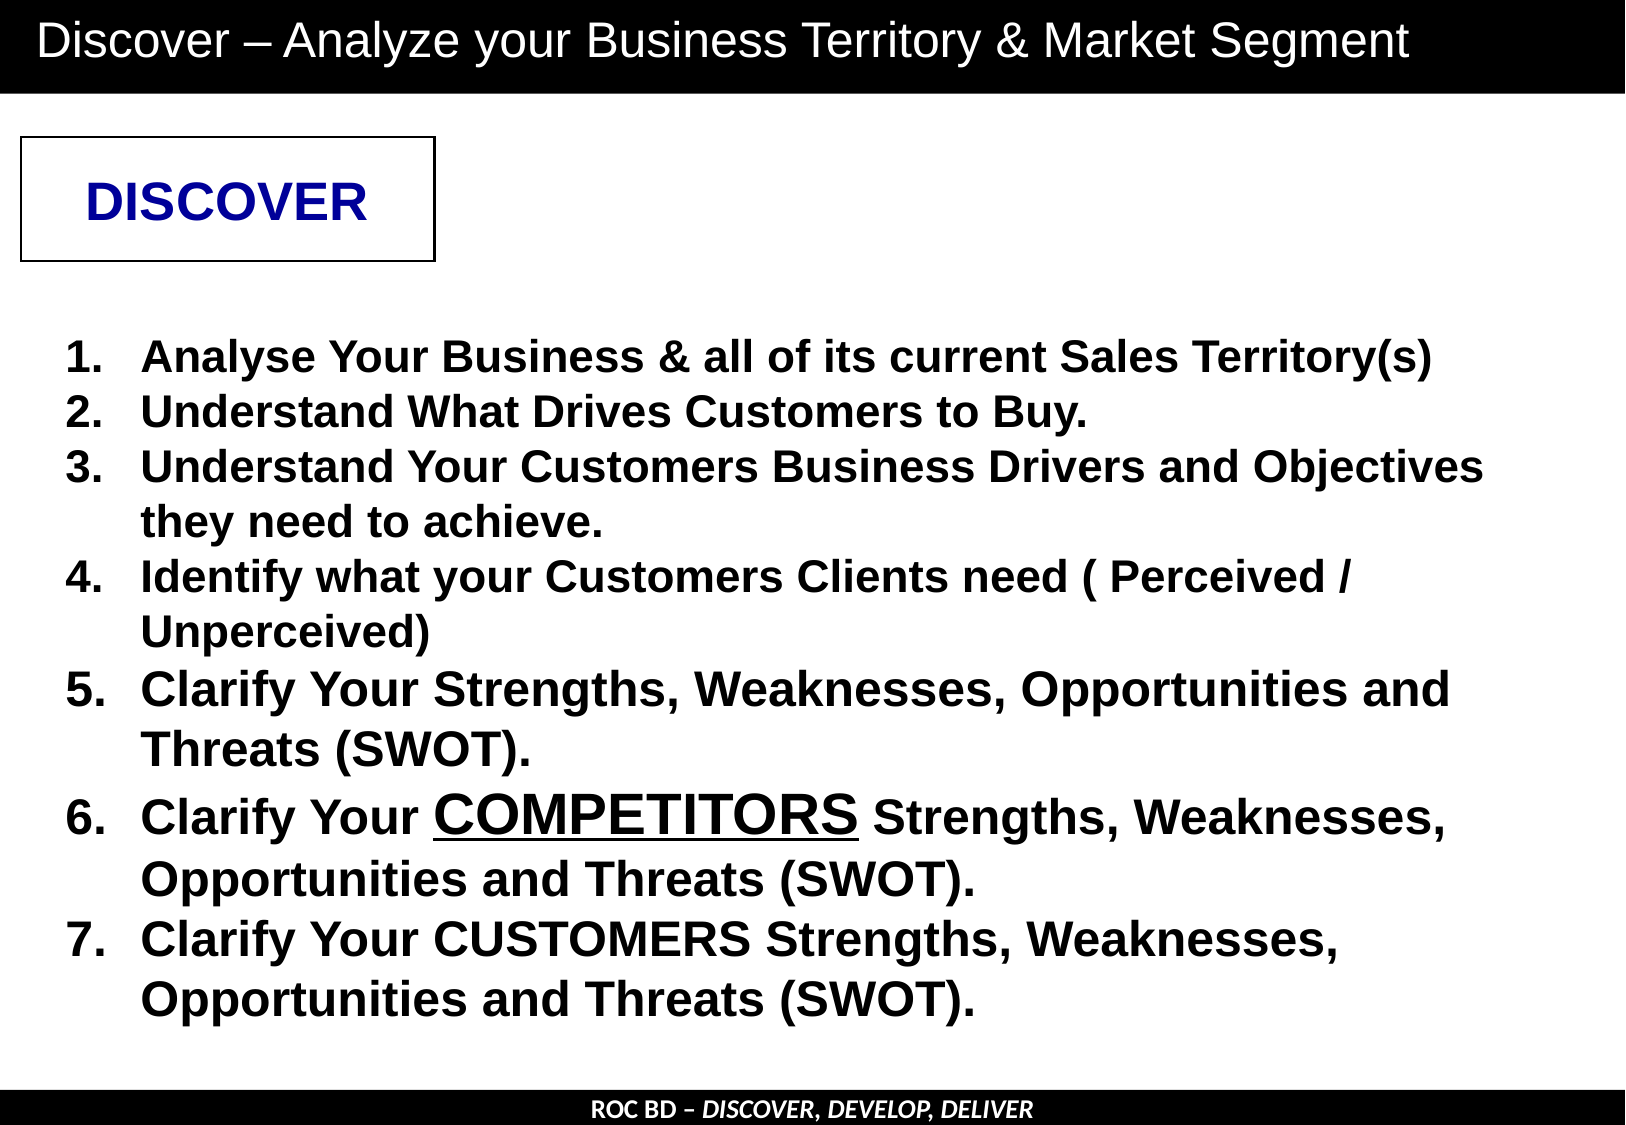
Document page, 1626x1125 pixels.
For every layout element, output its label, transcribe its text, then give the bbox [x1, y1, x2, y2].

text_box Discover – Analyze your Business Territory & Market Segment [21, 0, 1545, 75]
text_box DISCOVER [21, 137, 435, 262]
text_box Analyse Your Business & all of its current Sales Territory(s) Understand What Drives Customers to Buy. Understand Your Customers Business Drivers and Objectives they need to achieve. Identify what your Customers Clients need ( Perceived / Unperceived) Clarify Your Strengths, Weaknesses, Opportunities and Threats (SWOT). Clarify Your COMPETITORS Strengths, Weaknesses, Opportunities and Threats (SWOT). Clarify Your CUSTOMERS Strengths, Weaknesses, Opportunities and Threats (SWOT). [50, 319, 1516, 1125]
